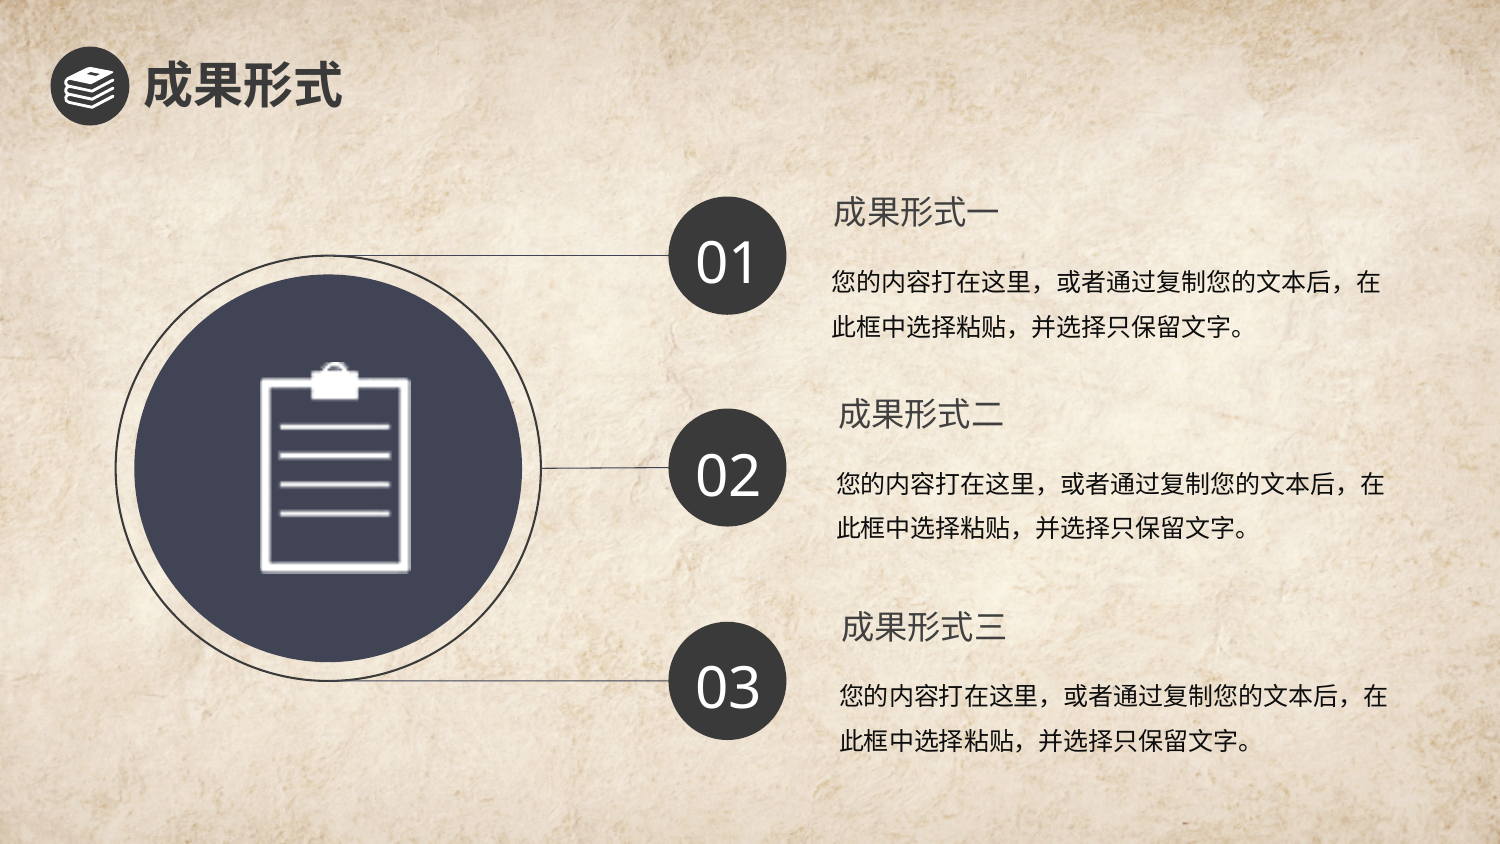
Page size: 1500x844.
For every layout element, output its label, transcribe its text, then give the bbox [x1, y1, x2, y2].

text_box 成果形式三 [826, 598, 1159, 654]
text_box 成果形式一 [819, 183, 1151, 239]
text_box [668, 196, 787, 315]
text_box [51, 47, 129, 125]
text_box [114, 254, 542, 682]
text_box 成果形式二 [823, 385, 1156, 441]
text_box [668, 408, 787, 527]
picture [0, 0, 1500, 844]
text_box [668, 621, 787, 740]
text_box 您的内容打在这里，或者通过复制您的文本后，在此框中选择粘贴，并选择只保留文字。 [821, 445, 1404, 551]
text_box 成果形式 [128, 46, 411, 121]
text_box 您的内容打在这里，或者通过复制您的文本后，在此框中选择粘贴，并选择只保留文字。 [816, 243, 1399, 349]
text_box 您的内容打在这里，或者通过复制您的文本后，在此框中选择粘贴，并选择只保留文字。 [824, 658, 1407, 763]
